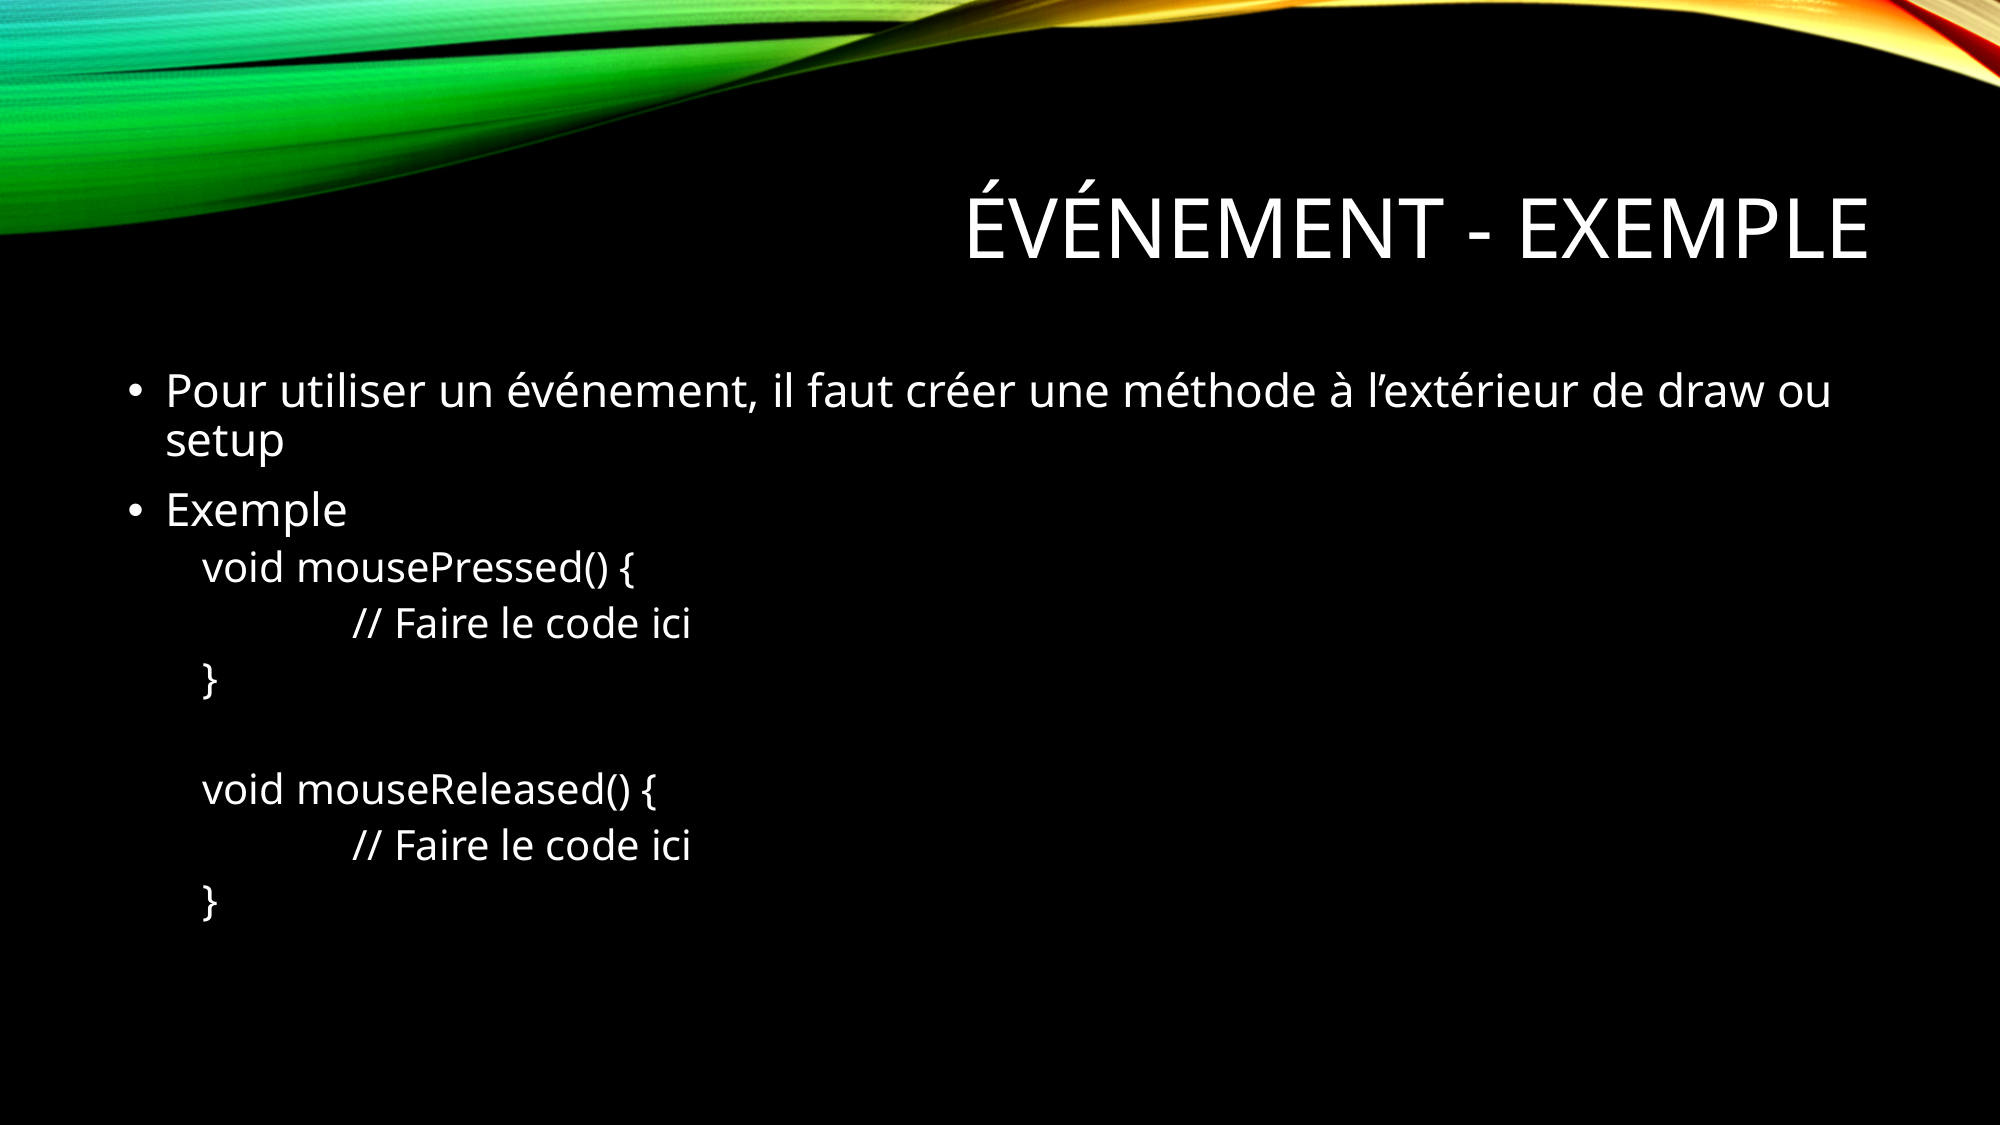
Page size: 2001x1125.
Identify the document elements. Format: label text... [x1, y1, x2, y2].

picture [0, 0, 2000, 237]
title Événement - Exemple [474, 125, 1888, 338]
list Pour utiliser un événement, il faut créer une méthode à l’extérieur de draw ou setup Exemple void mousePressed() { // Faire le code ici } void mouseReleased() { // Faire le code ici } [112, 360, 1888, 1021]
